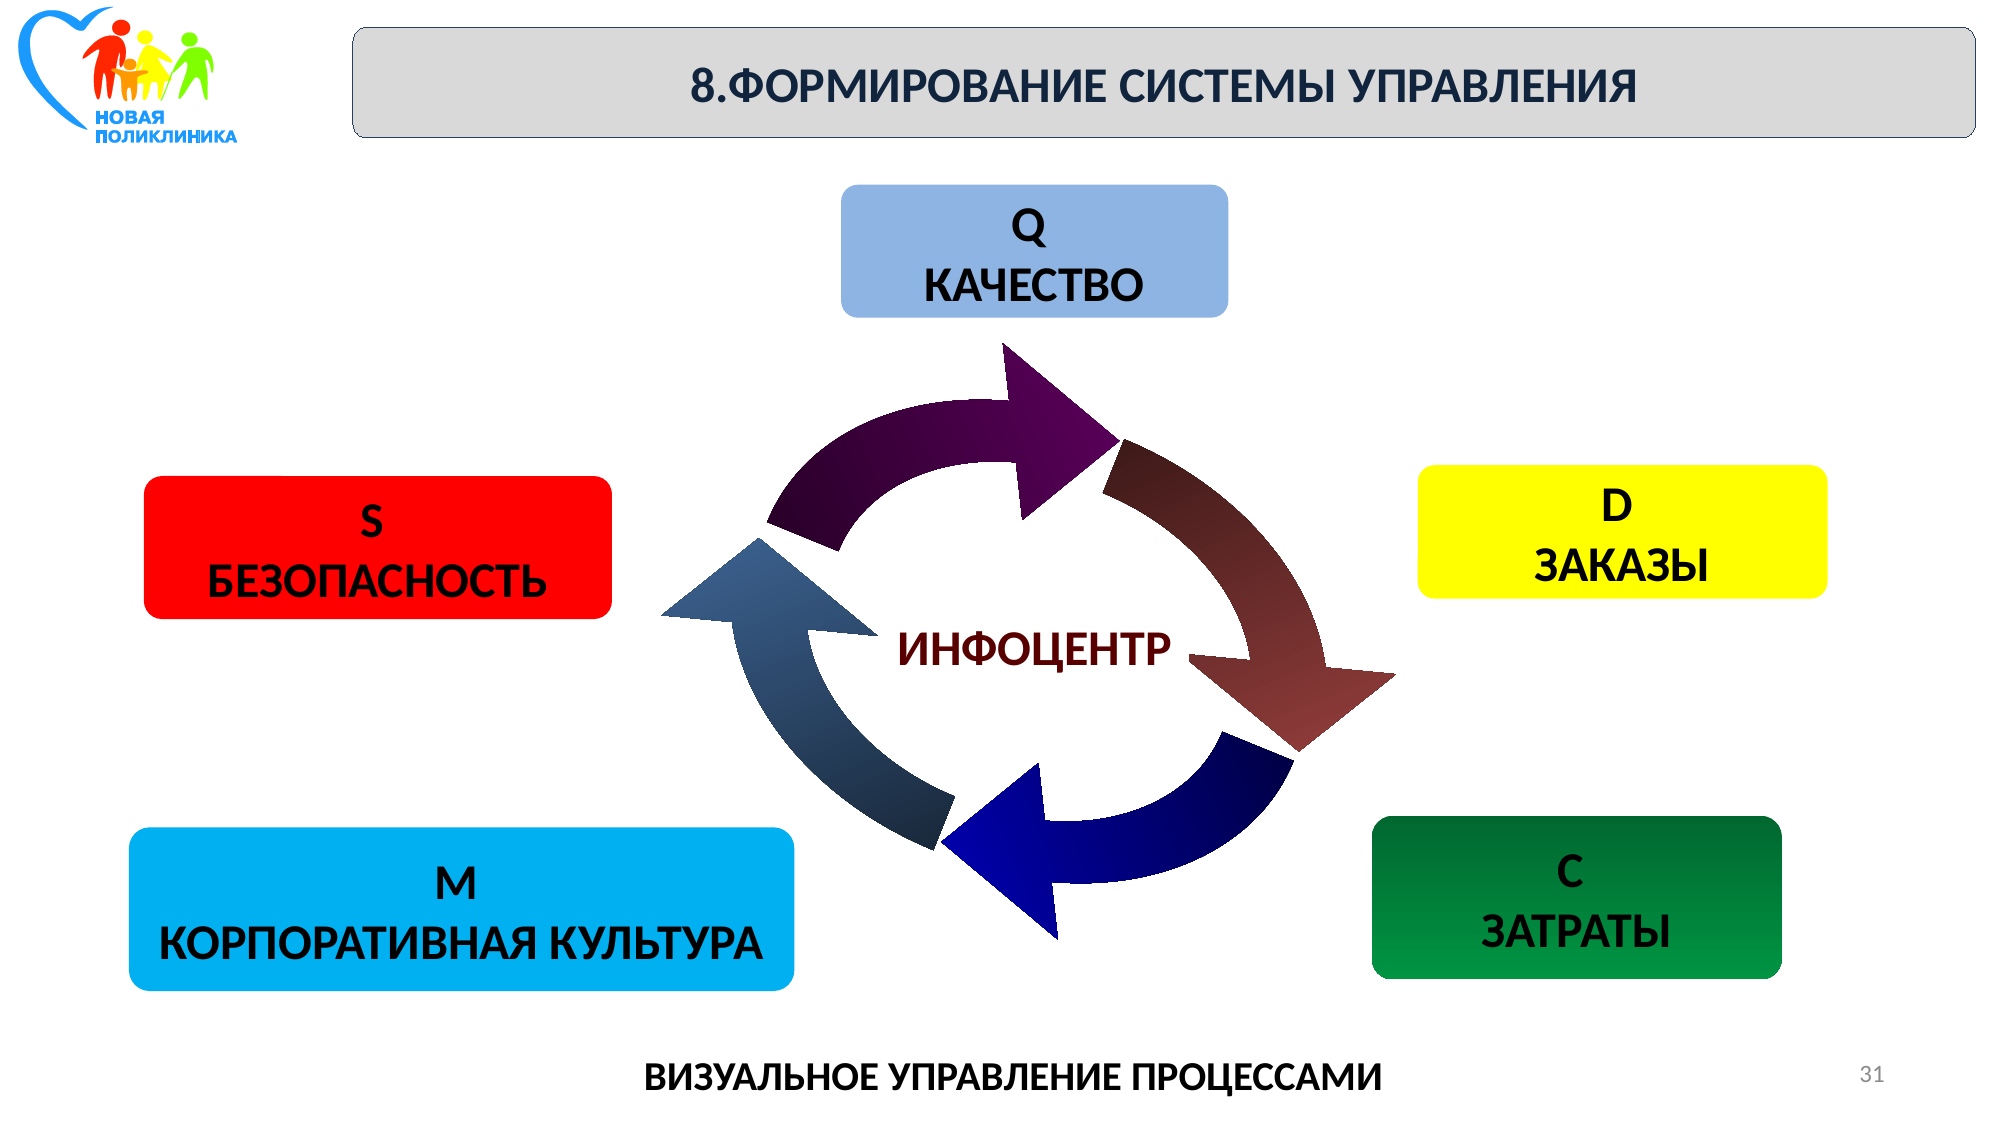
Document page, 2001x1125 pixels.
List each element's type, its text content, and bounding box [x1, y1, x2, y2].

text_box S БЕЗОПАСНОСТЬ [143, 475, 612, 620]
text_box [720, 411, 1338, 872]
text_box M КОРПОРАТИВНАЯ КУЛЬТУРА [128, 827, 795, 992]
slide_number 31 [1521, 1042, 1900, 1103]
text_box C ЗАТРАТЫ [1371, 815, 1782, 980]
text_box 8.ФОРМИРОВАНИЕ СИСТЕМЫ УПРАВЛЕНИЯ [352, 27, 1976, 138]
text_box D ЗАКАЗЫ [1417, 465, 1828, 599]
text_box Q КАЧЕСТВО [841, 184, 1229, 318]
picture [18, 6, 238, 143]
title ВИЗУАЛЬНОЕ УПРАВЛЕНИЕ ПРОЦЕССАМИ [506, 1042, 1521, 1107]
